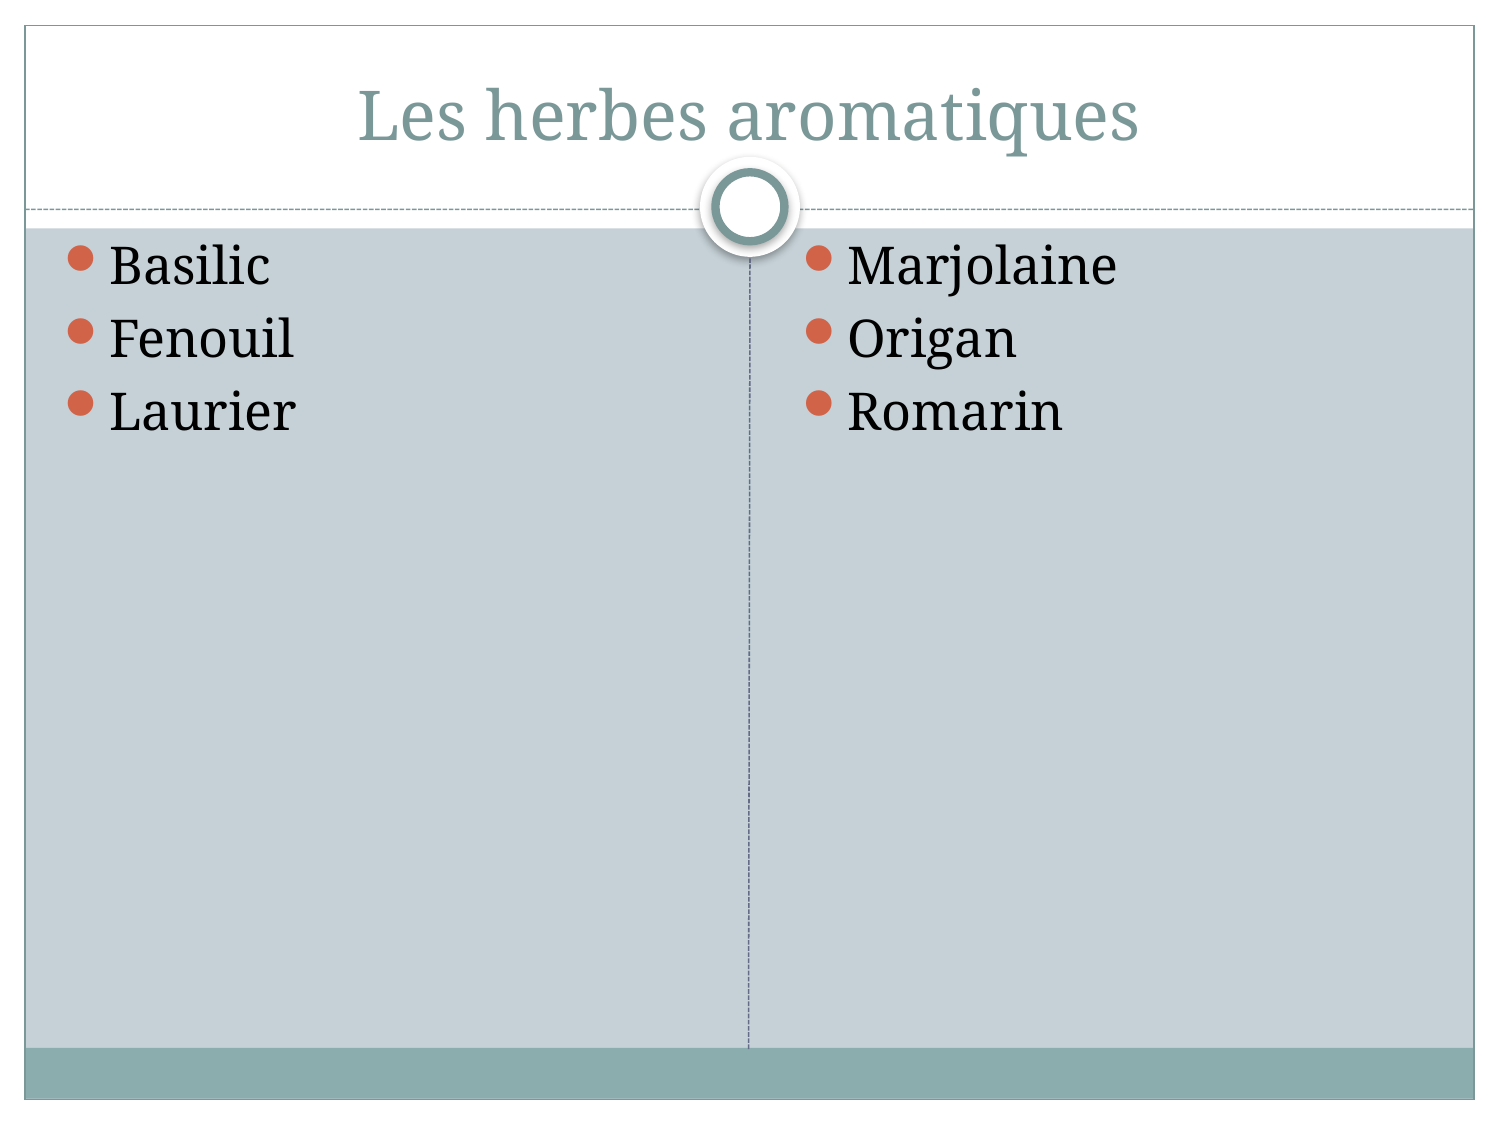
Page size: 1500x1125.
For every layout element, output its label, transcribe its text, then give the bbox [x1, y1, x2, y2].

title Les herbes aromatiques [49, 37, 1450, 162]
list Marjolaine Origan Romarin [787, 224, 1450, 993]
list Basilic Fenouil Laurier [49, 224, 712, 993]
